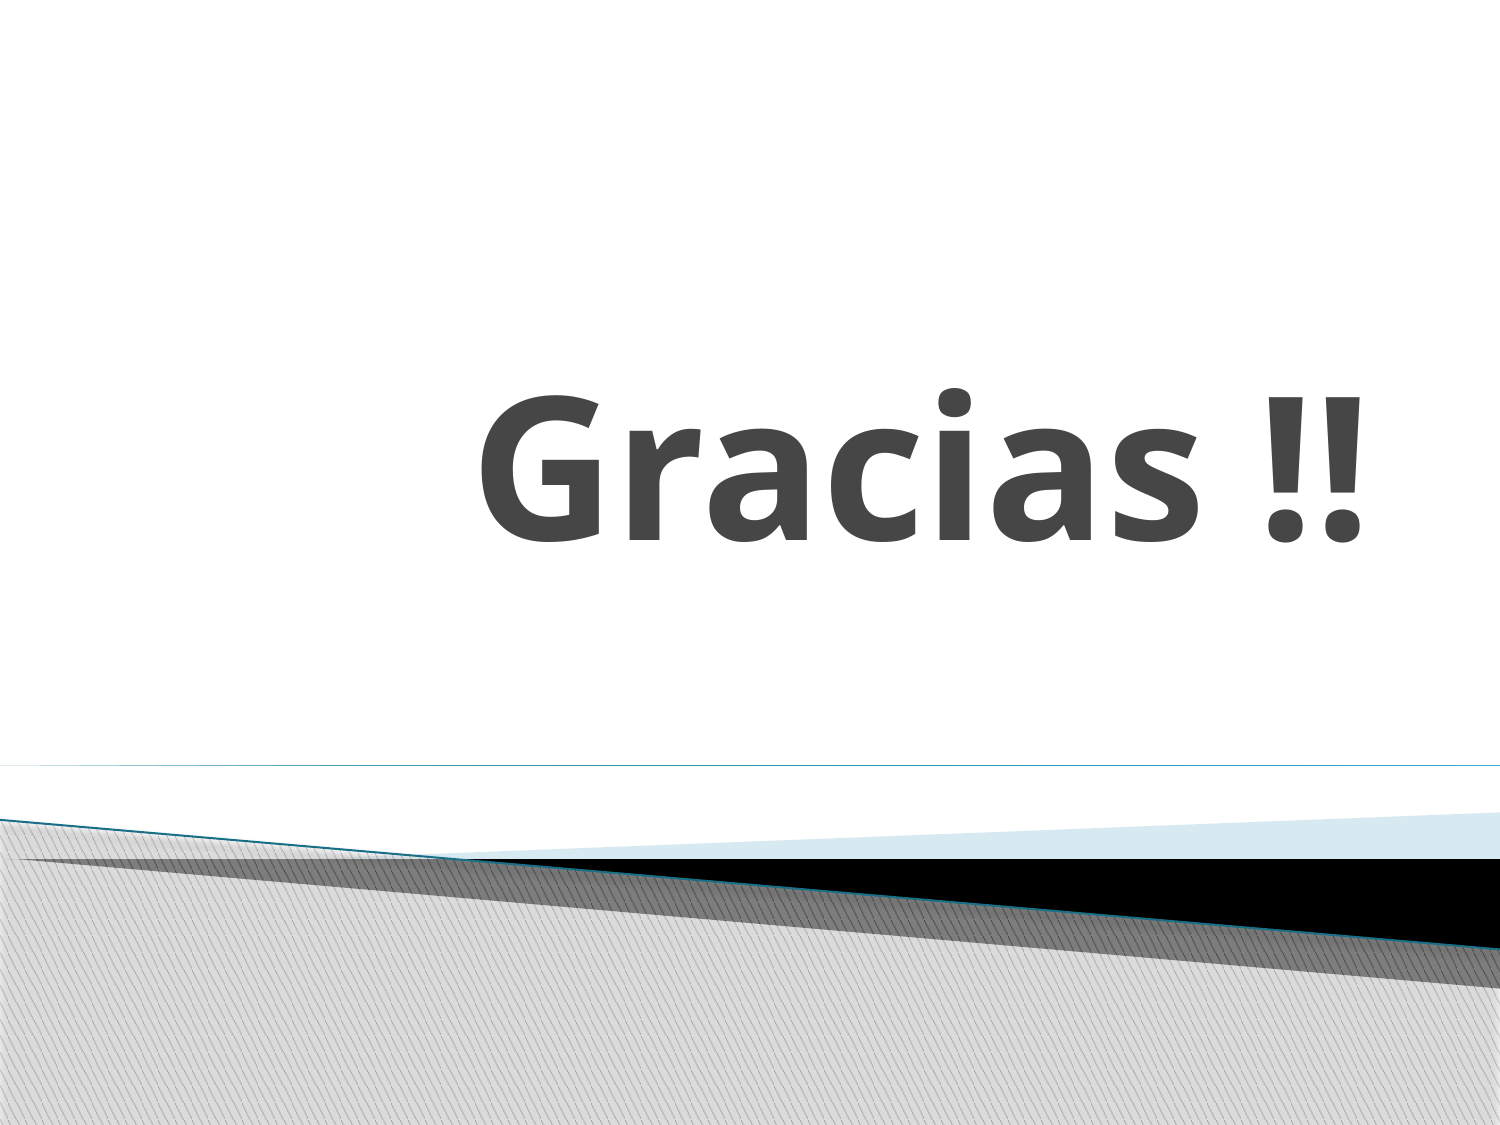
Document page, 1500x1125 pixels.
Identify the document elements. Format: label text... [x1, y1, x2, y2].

title Gracias !! [112, 287, 1388, 588]
picture [5, 859, 1500, 989]
